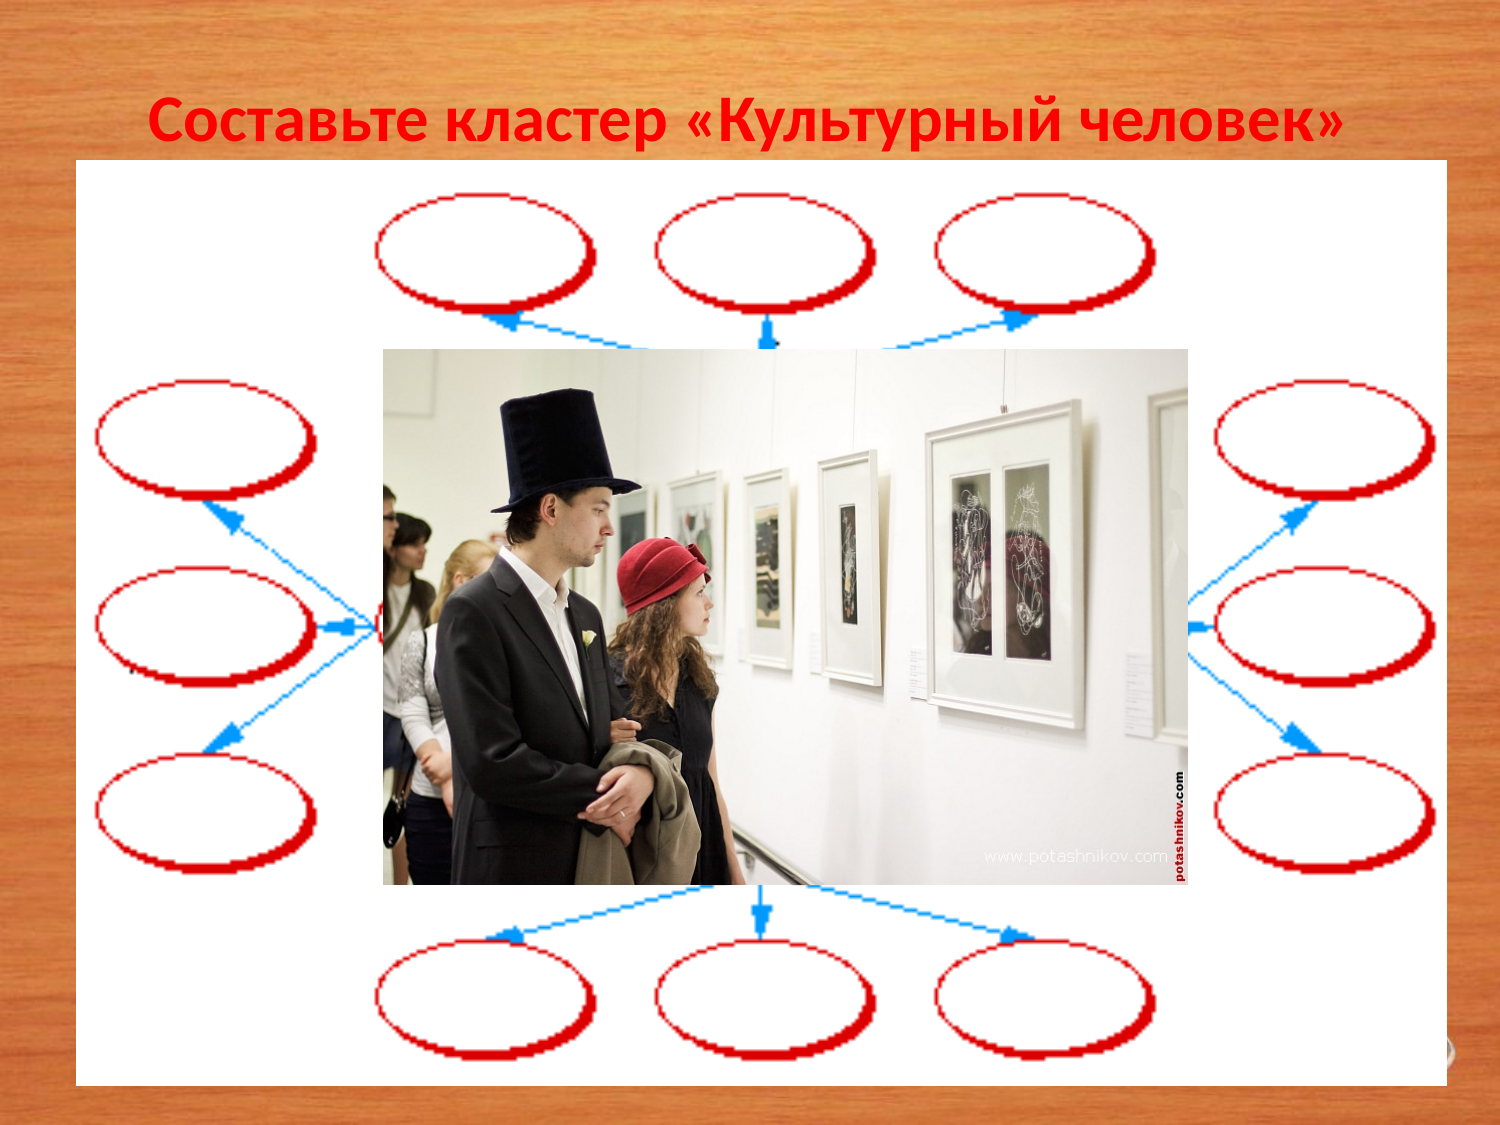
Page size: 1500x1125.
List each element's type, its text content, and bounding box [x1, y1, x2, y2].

picture [0, 0, 1500, 1125]
title Составьте кластер «Культурный человек» [75, 45, 1425, 160]
